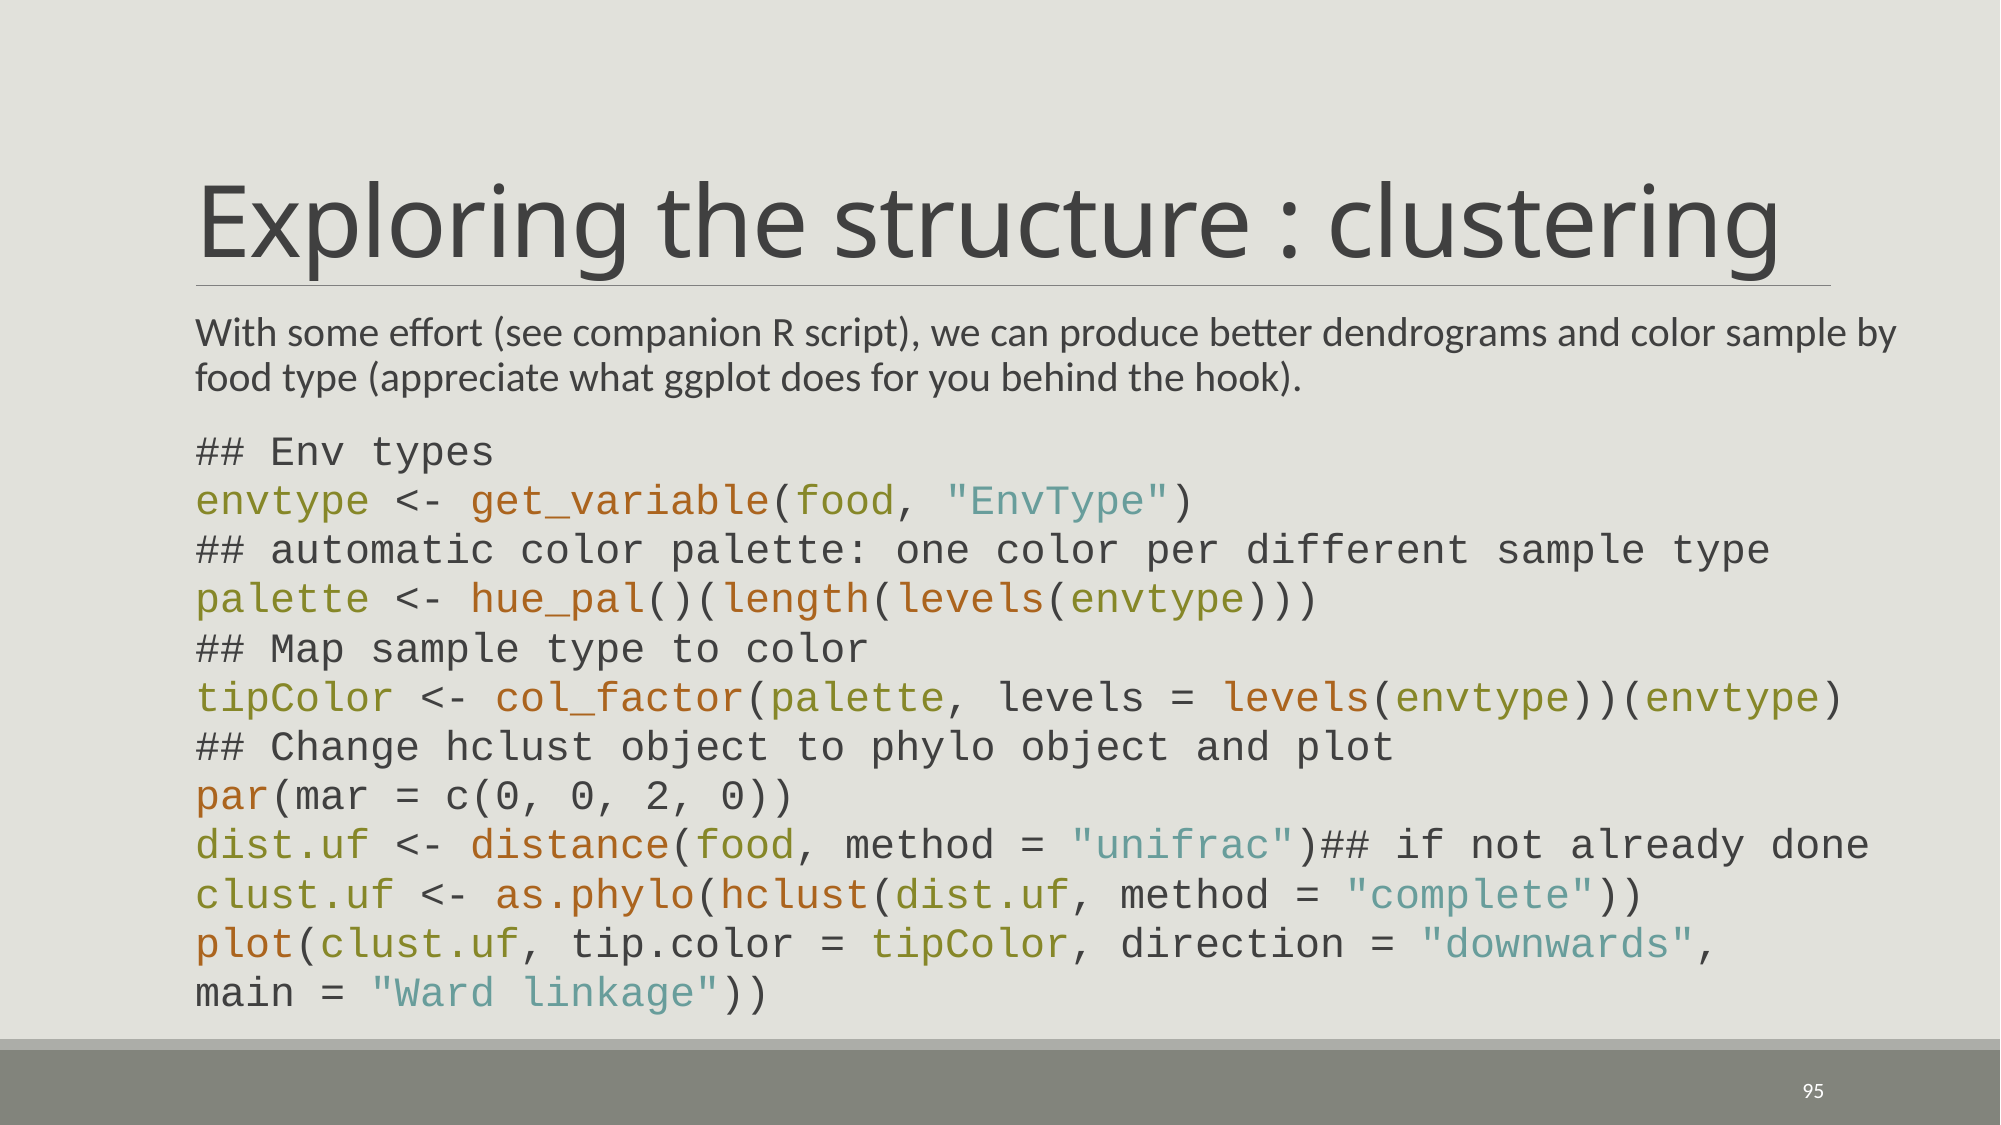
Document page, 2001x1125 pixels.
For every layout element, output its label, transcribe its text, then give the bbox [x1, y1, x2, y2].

list With some effort (see companion R script), we can produce better dendrograms and color sample by food type (appreciate what ggplot does for you behind the hook). ## Env types envtype <- get_variable(food, "EnvType") ## automatic color palette: one color per different sample type palette <- hue_pal()(length(levels(envtype))) ## Map sample type to color tipColor <- col_factor(palette, levels = levels(envtype))(envtype) ## Change hclust object to phylo object and plot par(mar = c(0, 0, 2, 0)) dist.uf <- distance(food, method = "unifrac")## if not already done clust.uf <- as.phylo(hclust(dist.uf, method = "complete")) plot(clust.uf, tip.color = tipColor, direction = "downwards", main = "Ward linkage")) [180, 302, 1970, 963]
title Exploring the structure : clustering [180, 47, 1830, 285]
slide_number 95 [1624, 1059, 1840, 1120]
